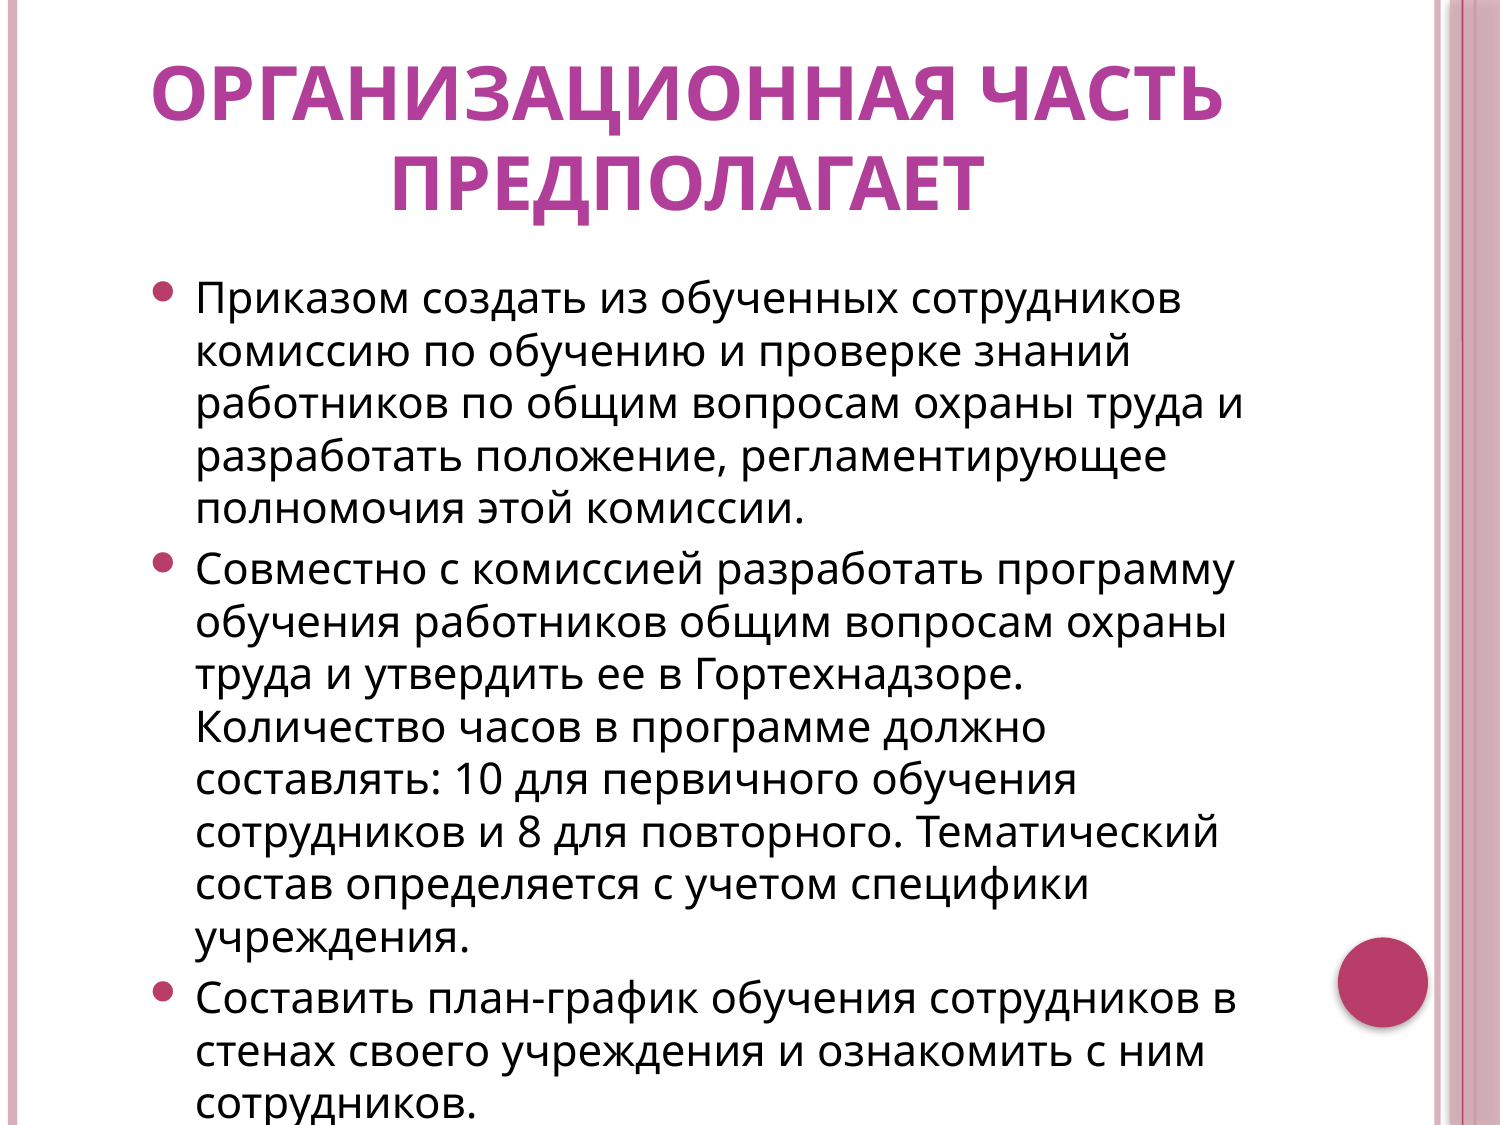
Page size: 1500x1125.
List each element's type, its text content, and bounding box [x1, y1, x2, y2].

title Организационная часть предполагает [75, 45, 1300, 233]
list Приказом создать из обученных сотрудников комиссию по обучению и проверке знаний работников по общим вопросам охраны труда и разработать положение, регламентирующее полномочия этой комиссии. Совместно с комиссией разработать программу обучения работников общим вопросам охраны труда и утвердить ее в Гортехнадзоре. Количество часов в программе должно составлять: 10 для первичного обучения сотрудников и 8 для повторного. Тематический состав определяется с учетом специфики учреждения. Составить план-график обучения сотрудников в стенах своего учреждения и ознакомить с ним сотрудников. [75, 262, 1300, 1062]
